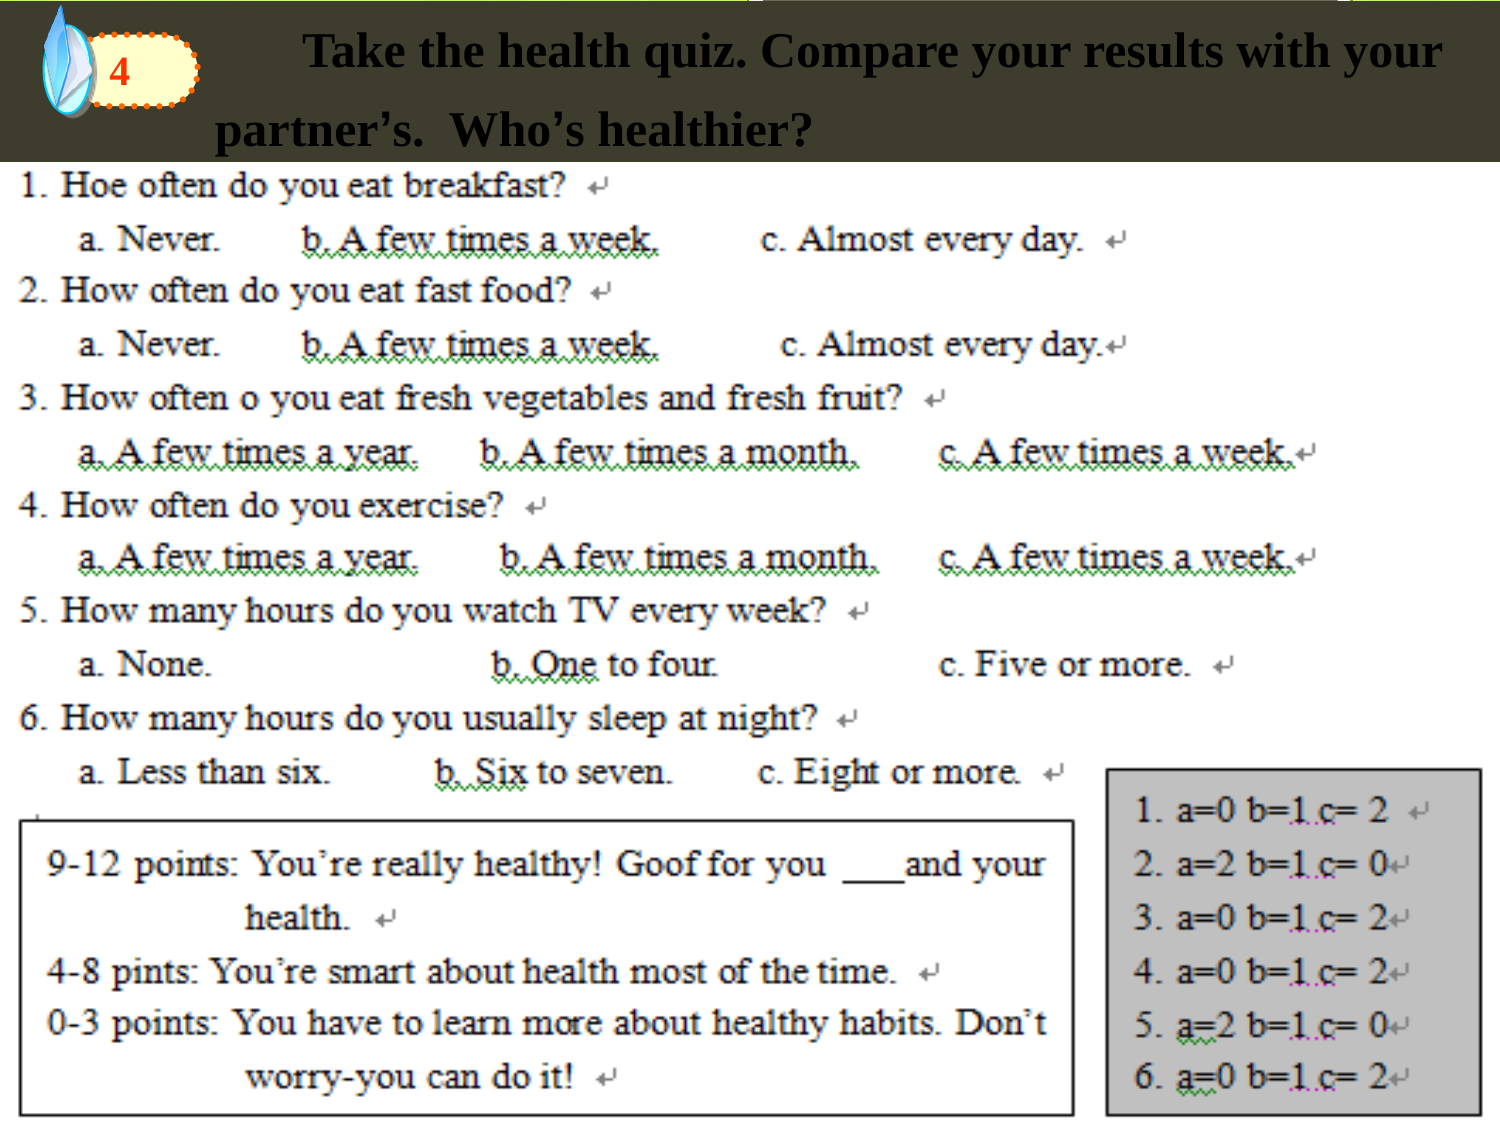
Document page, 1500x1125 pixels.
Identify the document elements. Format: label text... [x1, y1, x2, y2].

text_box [37, 0, 213, 114]
picture [0, 162, 1500, 1125]
text_box Take the health quiz. Compare your results with your partner’s. Who’s healthier? [0, 1, 1500, 162]
